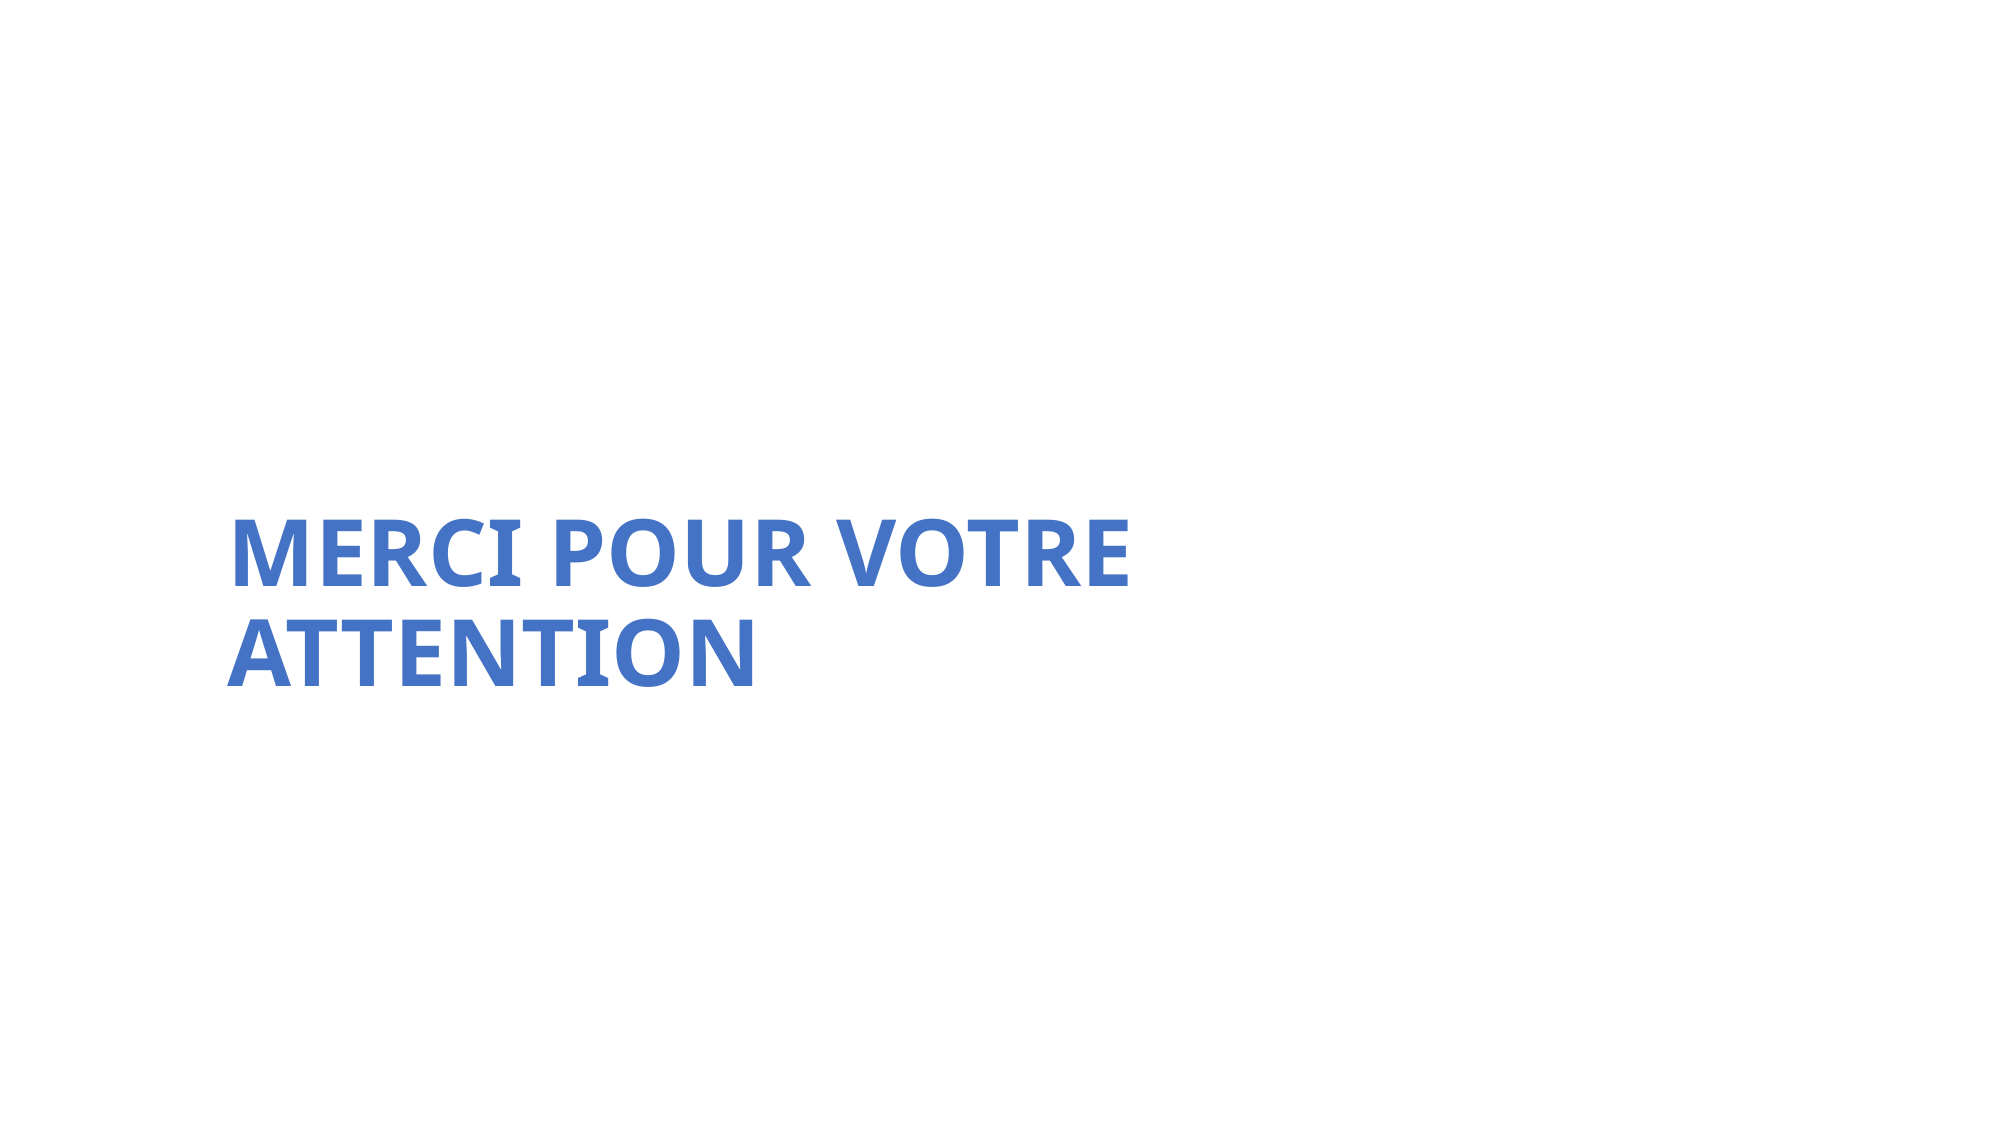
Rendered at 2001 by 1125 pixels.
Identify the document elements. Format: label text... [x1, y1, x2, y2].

title MERCI POUR VOTRE ATTENTION [212, 497, 1527, 715]
